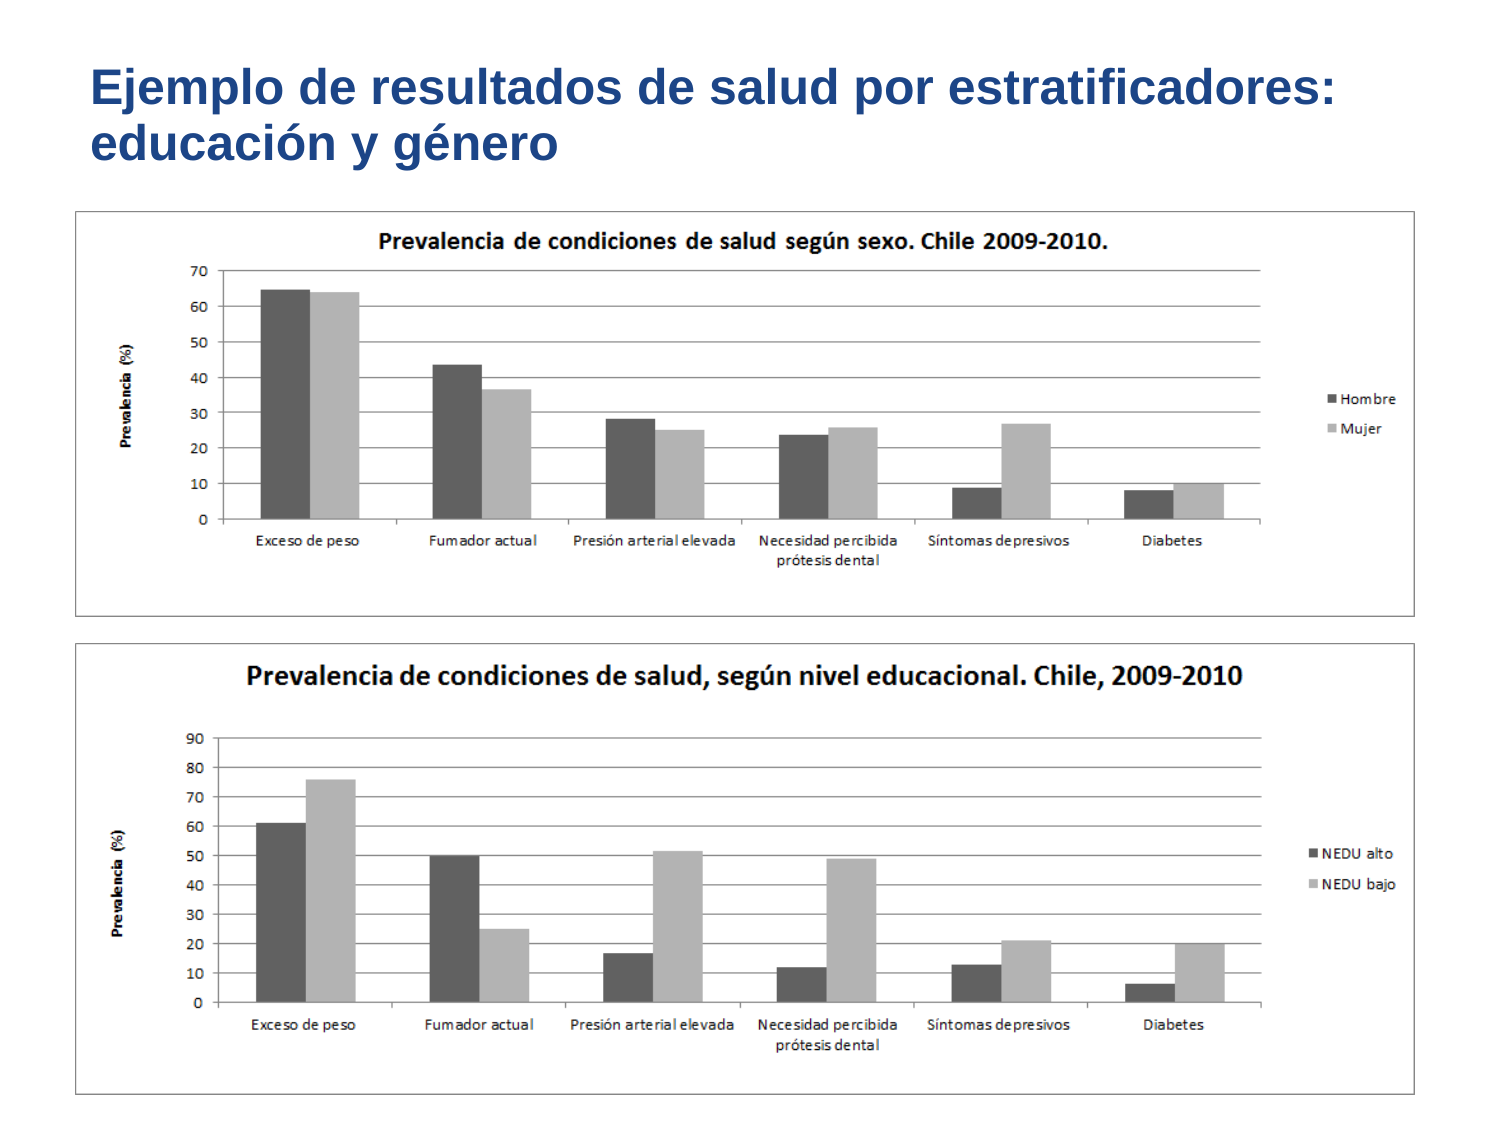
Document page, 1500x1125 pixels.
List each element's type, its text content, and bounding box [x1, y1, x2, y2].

picture [74, 211, 1415, 618]
title Ejemplo de resultados de salud por estratificadores: educación y género [75, 45, 1425, 212]
picture [74, 642, 1415, 1096]
